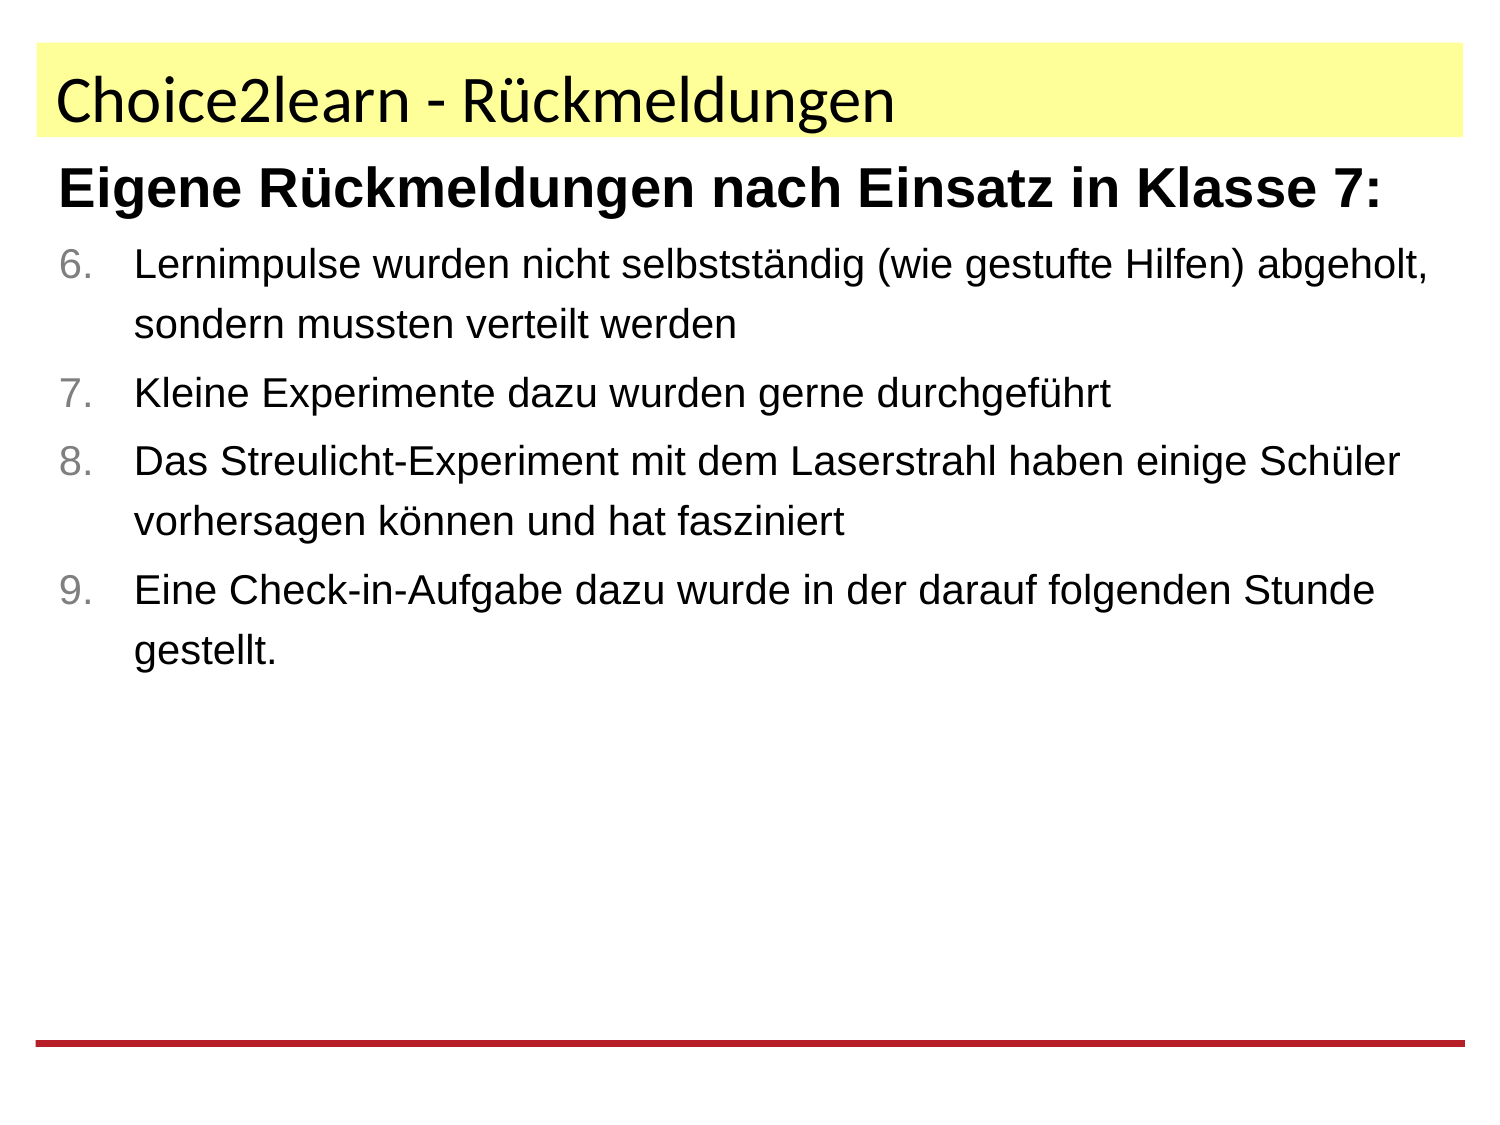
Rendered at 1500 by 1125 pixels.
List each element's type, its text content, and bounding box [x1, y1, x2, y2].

title Choice2learn - Rückmeldungen [41, 42, 1459, 149]
text_box Eigene Rückmeldungen nach Einsatz in Klasse 7: Lernimpulse wurden nicht selbstständig (wie gestufte Hilfen) abgeholt, sondern mussten verteilt werden Kleine Experimente dazu wurden gerne durchgeführt Das Streulicht-Experiment mit dem Laserstrahl haben einige Schüler vorhersagen können und hat fasziniert Eine Check-in-Aufgabe dazu wurde in der darauf folgenden Stunde gestellt. [43, 137, 1462, 1047]
